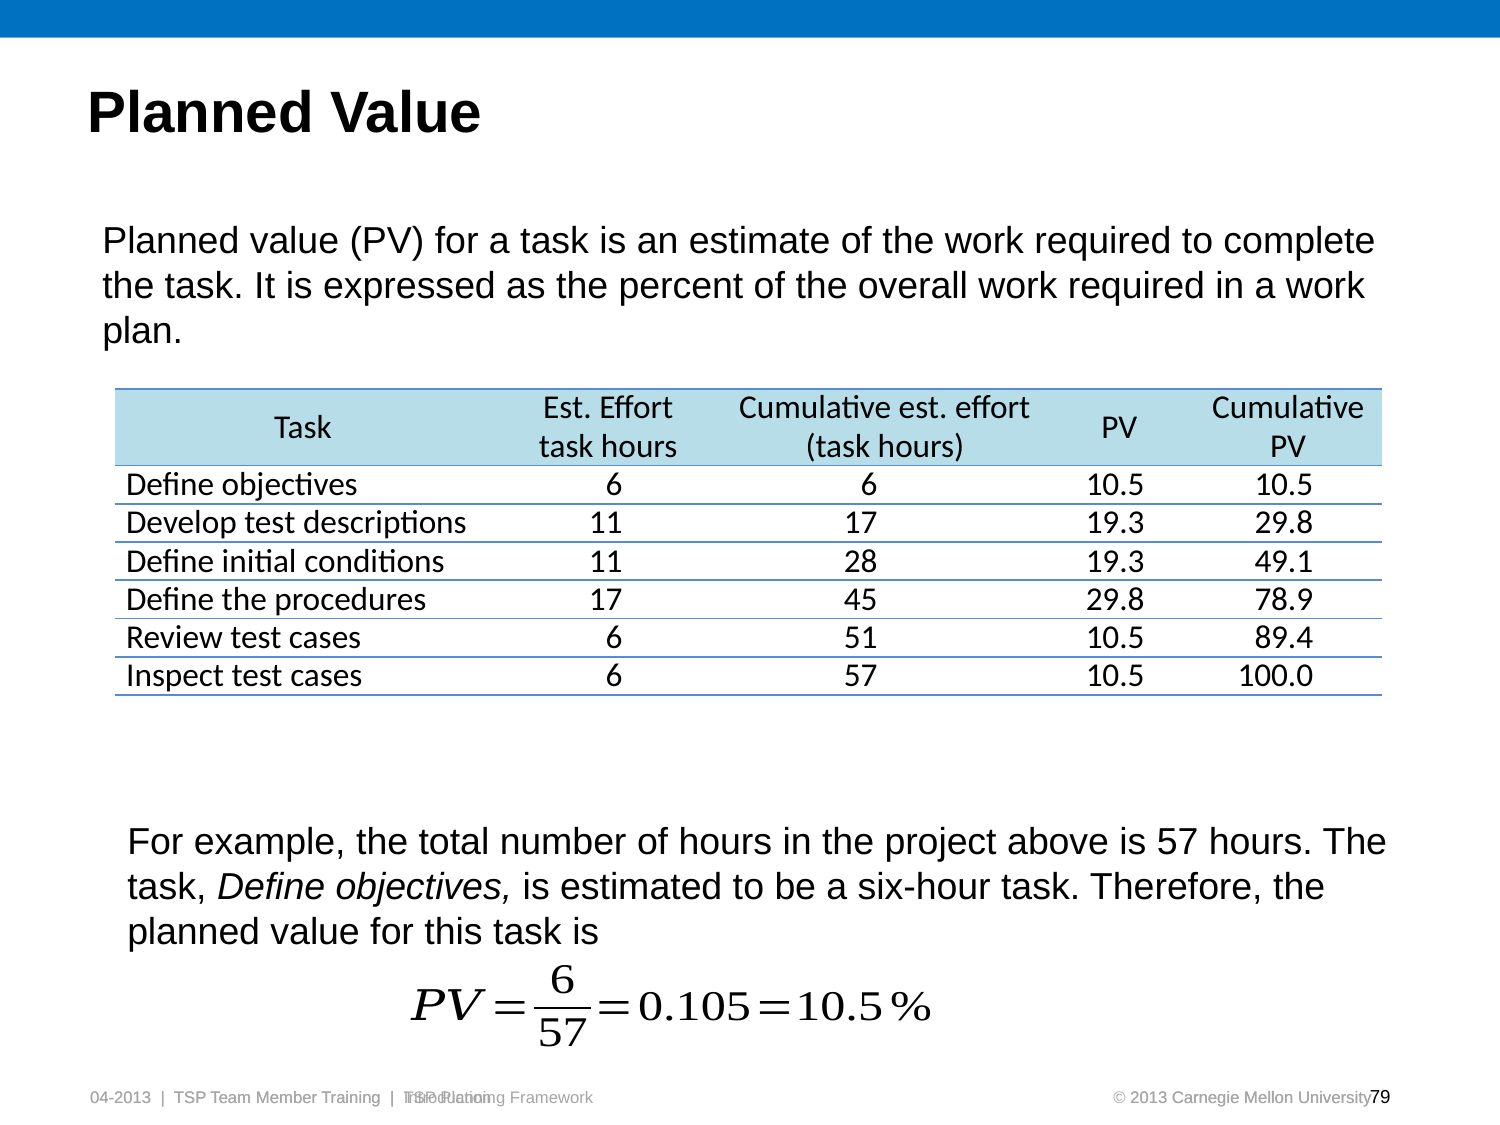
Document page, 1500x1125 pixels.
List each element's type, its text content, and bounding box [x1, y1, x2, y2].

table_cell 28 [726, 543, 1044, 579]
table_cell 51 [726, 619, 1044, 656]
table_cell 6 [491, 466, 726, 503]
table_cell 29.8 [1194, 505, 1382, 541]
text_box Planned value (PV) for a task is an estimate of the work required to complete the task. It is expressed as the percent of the overall work required in a work plan. [87, 208, 1400, 404]
table_header Cumulative est. effort (task hours) [726, 404, 1044, 465]
table_cell 19.3 [1044, 505, 1194, 541]
table_header Est. Effort task hours [491, 404, 726, 465]
table_cell 57 [726, 658, 1044, 694]
table_cell 10.5 [1194, 466, 1382, 503]
title Planned Value [87, 87, 1439, 226]
table_cell 6 [726, 466, 1044, 503]
table_cell Inspect test cases [115, 658, 491, 694]
table_cell 100.0 [1194, 658, 1382, 694]
table_cell 45 [726, 581, 1044, 618]
table_cell 17 [726, 505, 1044, 541]
table_header Task [115, 404, 491, 465]
table_cell 10.5 [1044, 466, 1194, 503]
table_cell Review test cases [115, 619, 491, 656]
table_cell Define initial conditions [115, 543, 491, 579]
table_cell 10.5 [1044, 658, 1194, 694]
text_box For example, the total number of hours in the project above is 57 hours. The task, Define objectives, is estimated to be a six-hour task. Therefore, the planned value for this task is [112, 810, 1425, 1005]
table_header Cumulative PV [1194, 404, 1382, 465]
table_cell 78.9 [1194, 581, 1382, 618]
table_cell Define the procedures [115, 581, 491, 618]
table_cell 6 [491, 619, 726, 656]
table_cell 11 [491, 543, 726, 579]
table_header PV [1044, 404, 1194, 465]
table_cell 17 [491, 581, 726, 618]
table_cell 29.8 [1044, 581, 1194, 618]
table_cell 19.3 [1044, 543, 1194, 579]
table_cell Develop test descriptions [115, 505, 491, 541]
table_cell 6 [491, 658, 726, 694]
table_cell 89.4 [1194, 619, 1382, 656]
table_cell Define objectives [115, 466, 491, 503]
table_cell 11 [491, 505, 726, 541]
table_cell 10.5 [1044, 619, 1194, 656]
table_cell 49.1 [1194, 543, 1382, 579]
